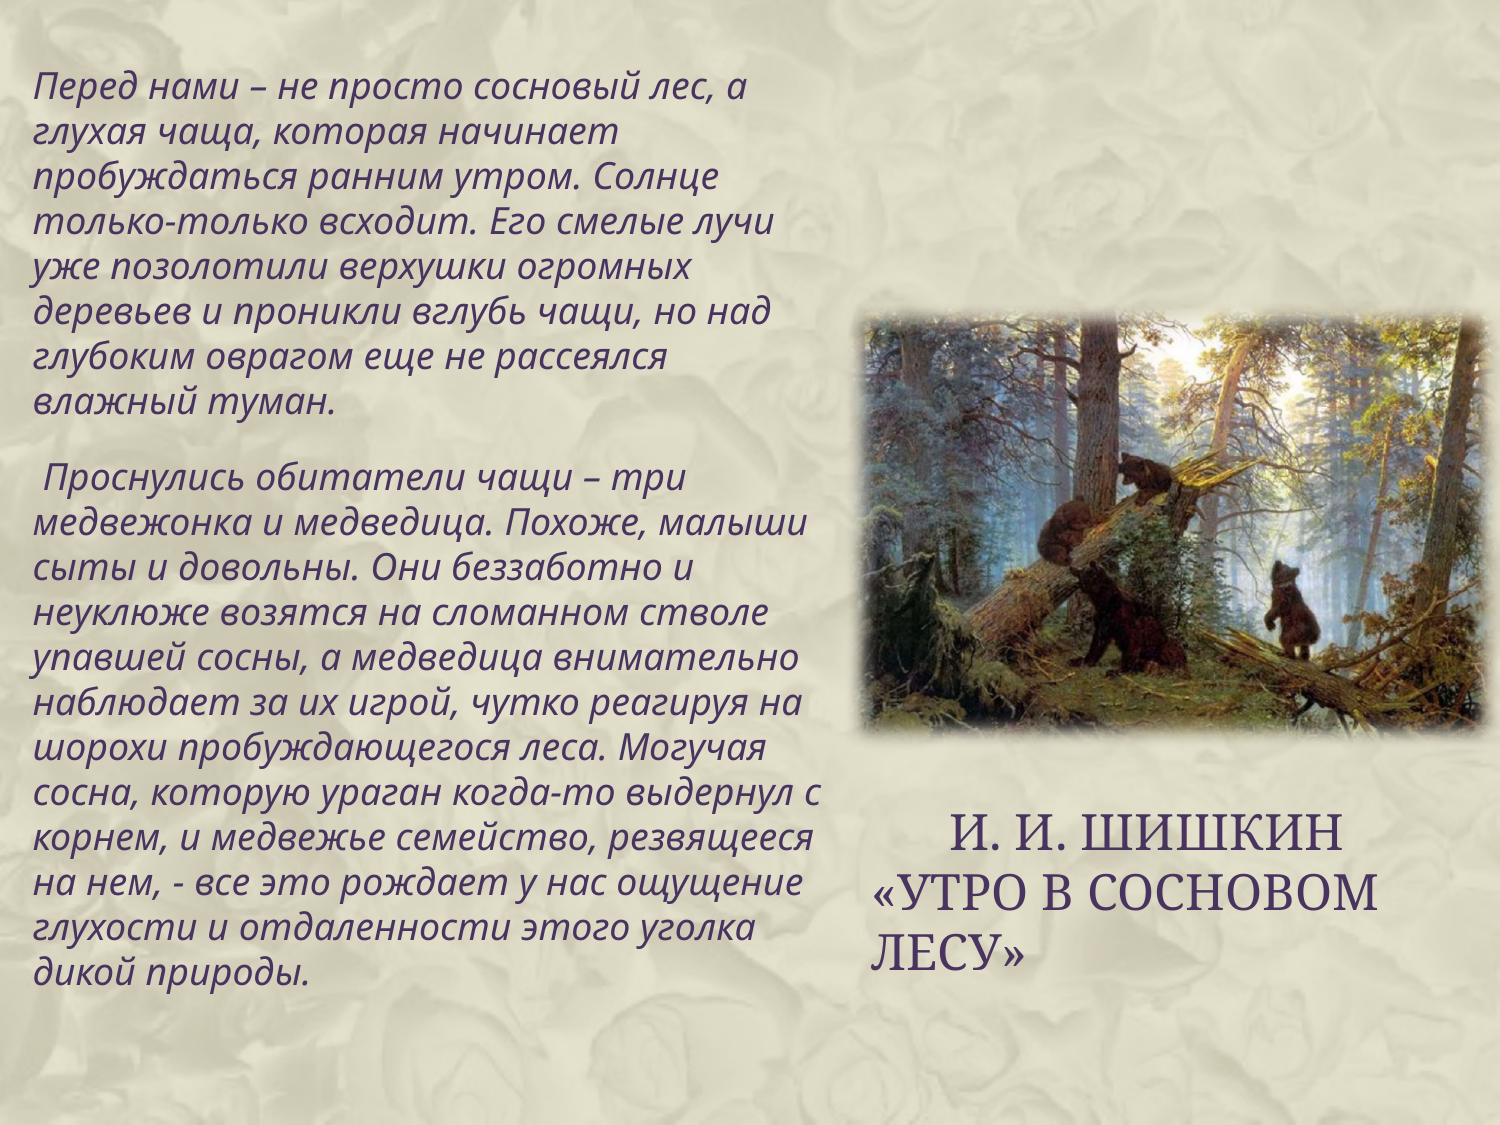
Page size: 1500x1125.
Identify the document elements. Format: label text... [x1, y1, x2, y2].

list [844, 302, 1500, 748]
title И. И. Шишкин «Утро в сосновом лесу» [856, 786, 1477, 988]
list Перед нами – не просто сосновый лес, а глухая чаща, которая начинает пробуждаться ранним утром. Солнце только-только всходит. Его смелые лучи уже позолотили верхушки огромных деревьев и проникли вглубь чащи, но над глубоким оврагом еще не рассеялся влажный туман. Проснулись обитатели чащи – три медвежонка и медведица. Похоже, малыши сыты и довольны. Они беззаботно и неуклюже возятся на сломанном стволе упавшей сосны, а медведица внимательно наблюдает за их игрой, чутко реагируя на шорохи пробуждающегося леса. Могучая сосна, которую ураган когда-то выдернул с корнем, и медвежье семейство, резвящееся на нем, - все это рождает у нас ощущение глухости и отдаленности этого уголка дикой природы. [17, 54, 851, 988]
